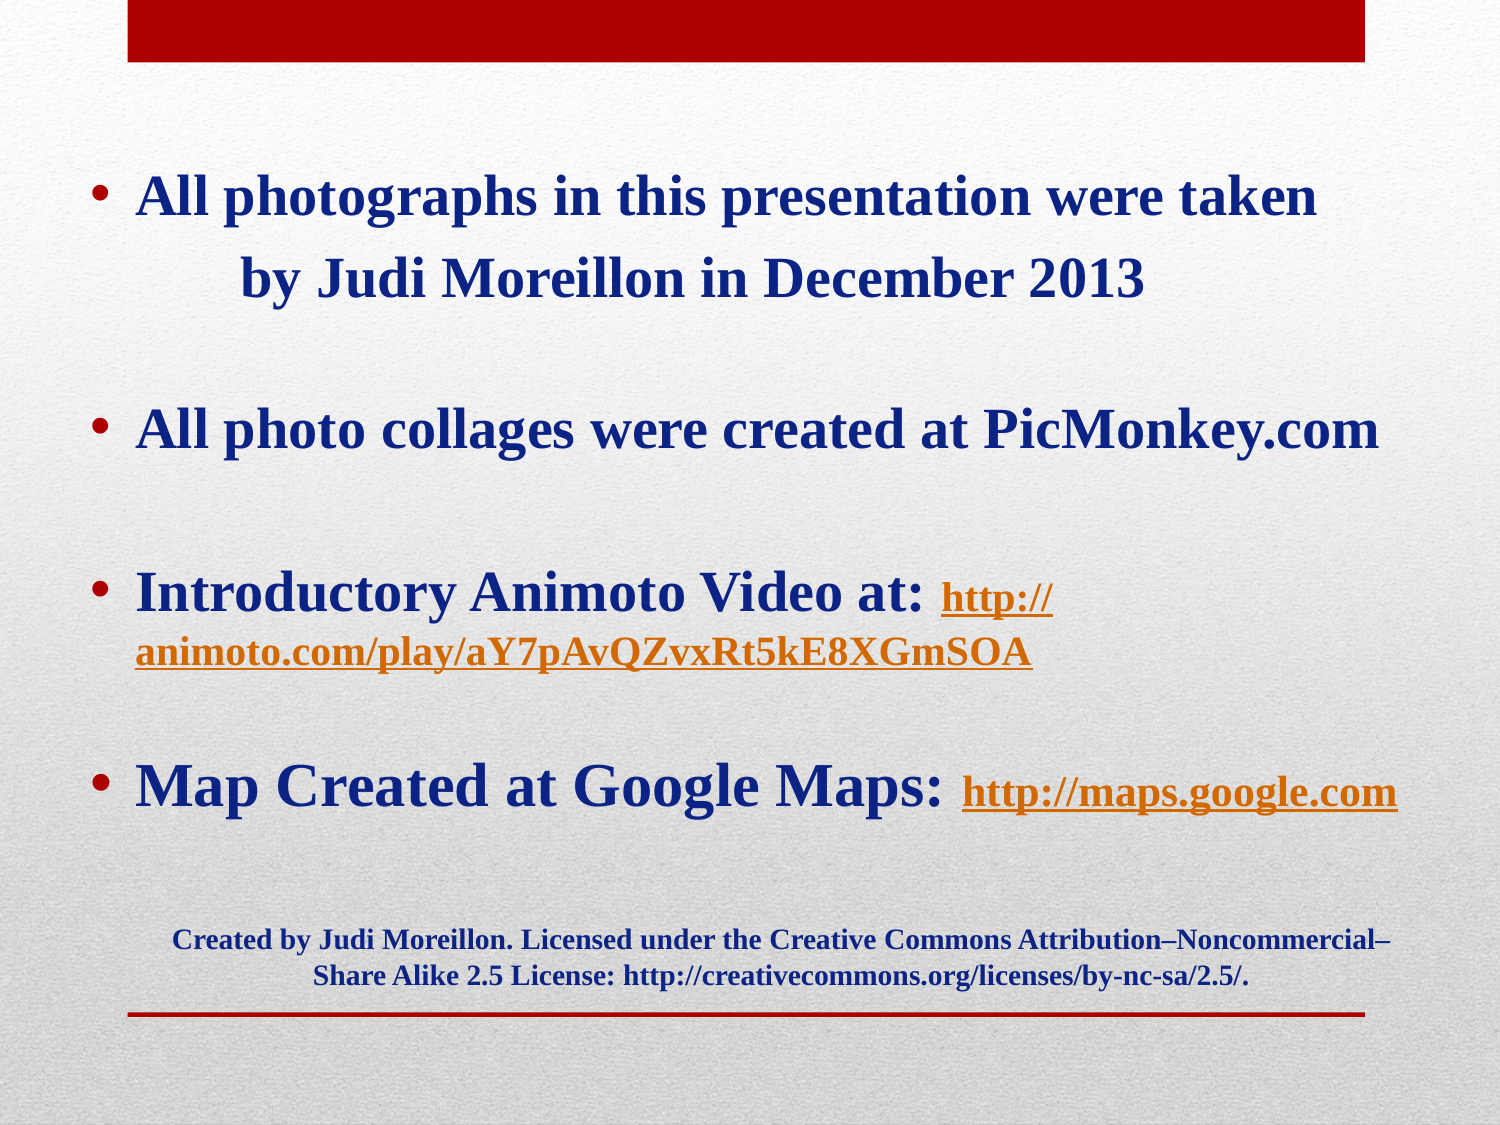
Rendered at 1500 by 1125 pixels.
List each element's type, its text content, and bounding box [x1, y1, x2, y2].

list All photographs in this presentation were taken by Judi Moreillon in December 2013 All photo collages were created at PicMonkey.com Introductory Animoto Video at: http://animoto.com/play/aY7pAvQZvxRt5kE8XGmSOA Map Created at Google Maps: http://maps.google.com [75, 149, 1450, 863]
title Created by Judi Moreillon. Licensed under the Creative Commons Attribution–Noncommercial–Share Alike 2.5 License: http://creativecommons.org/licenses/by-nc-sa/2.5/. [125, 912, 1438, 1063]
